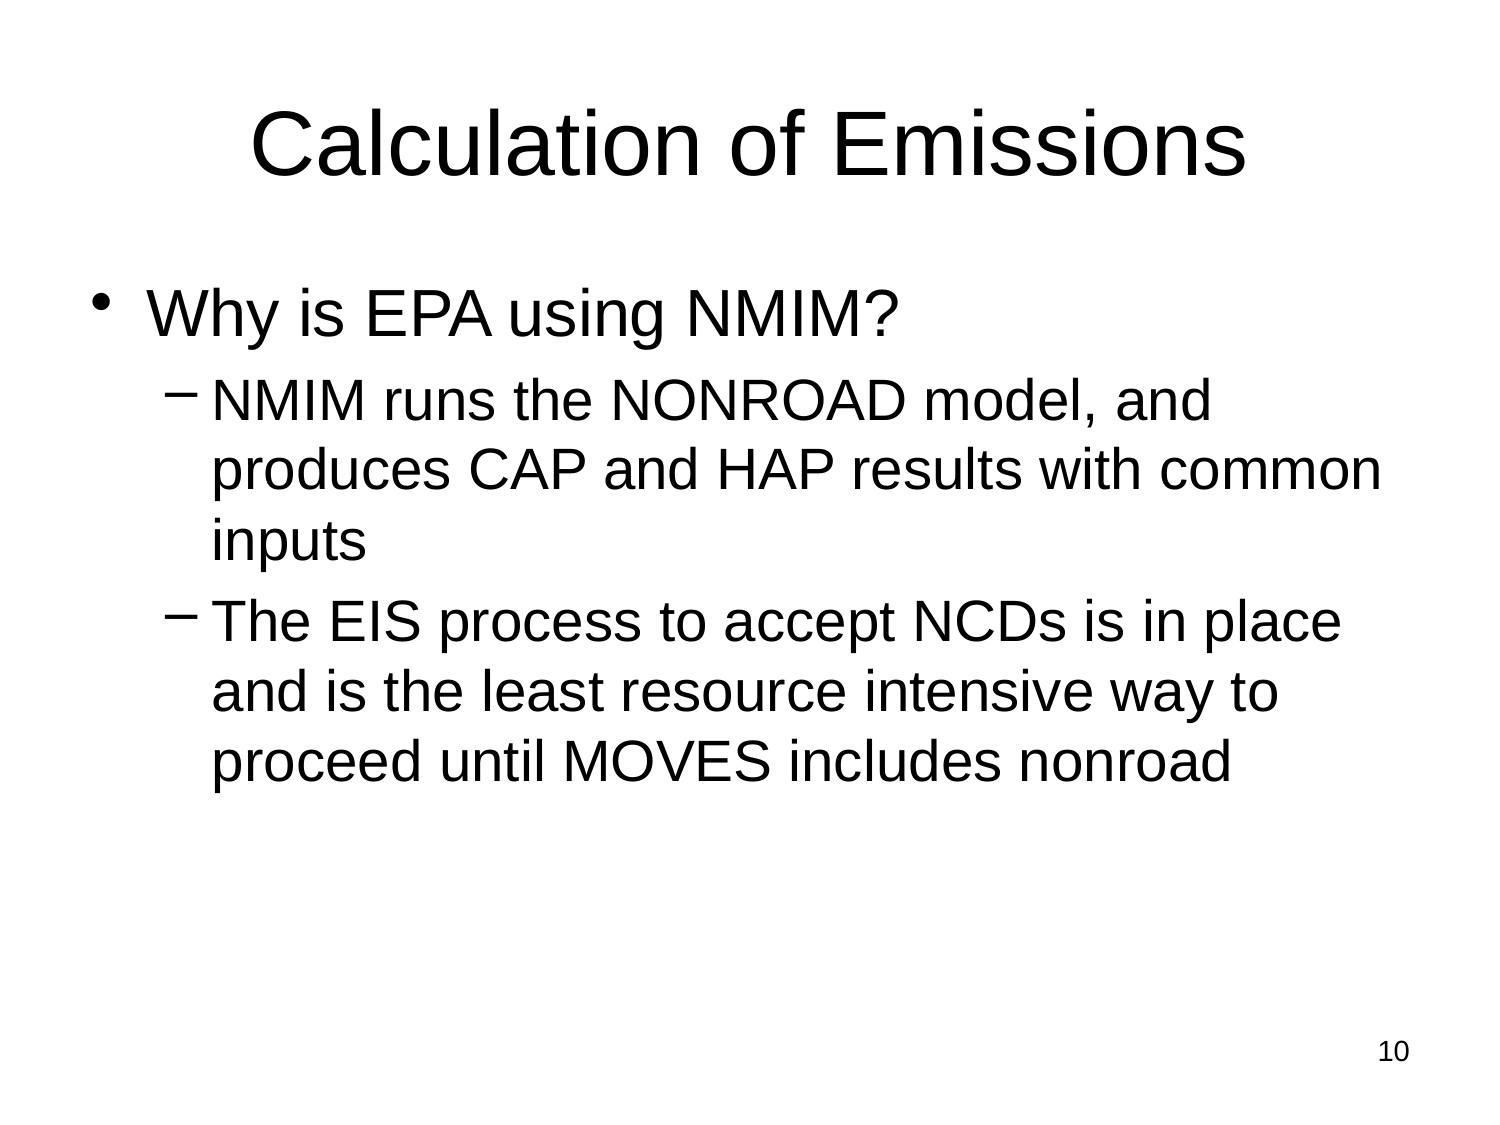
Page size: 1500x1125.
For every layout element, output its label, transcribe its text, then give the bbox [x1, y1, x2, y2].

slide_number 10 [1074, 1024, 1426, 1103]
title Calculation of Emissions [74, 44, 1426, 233]
list Why is EPA using NMIM? NMIM runs the NONROAD model, and produces CAP and HAP results with common inputs The EIS process to accept NCDs is in place and is the least resource intensive way to proceed until MOVES includes nonroad [74, 262, 1426, 1006]
